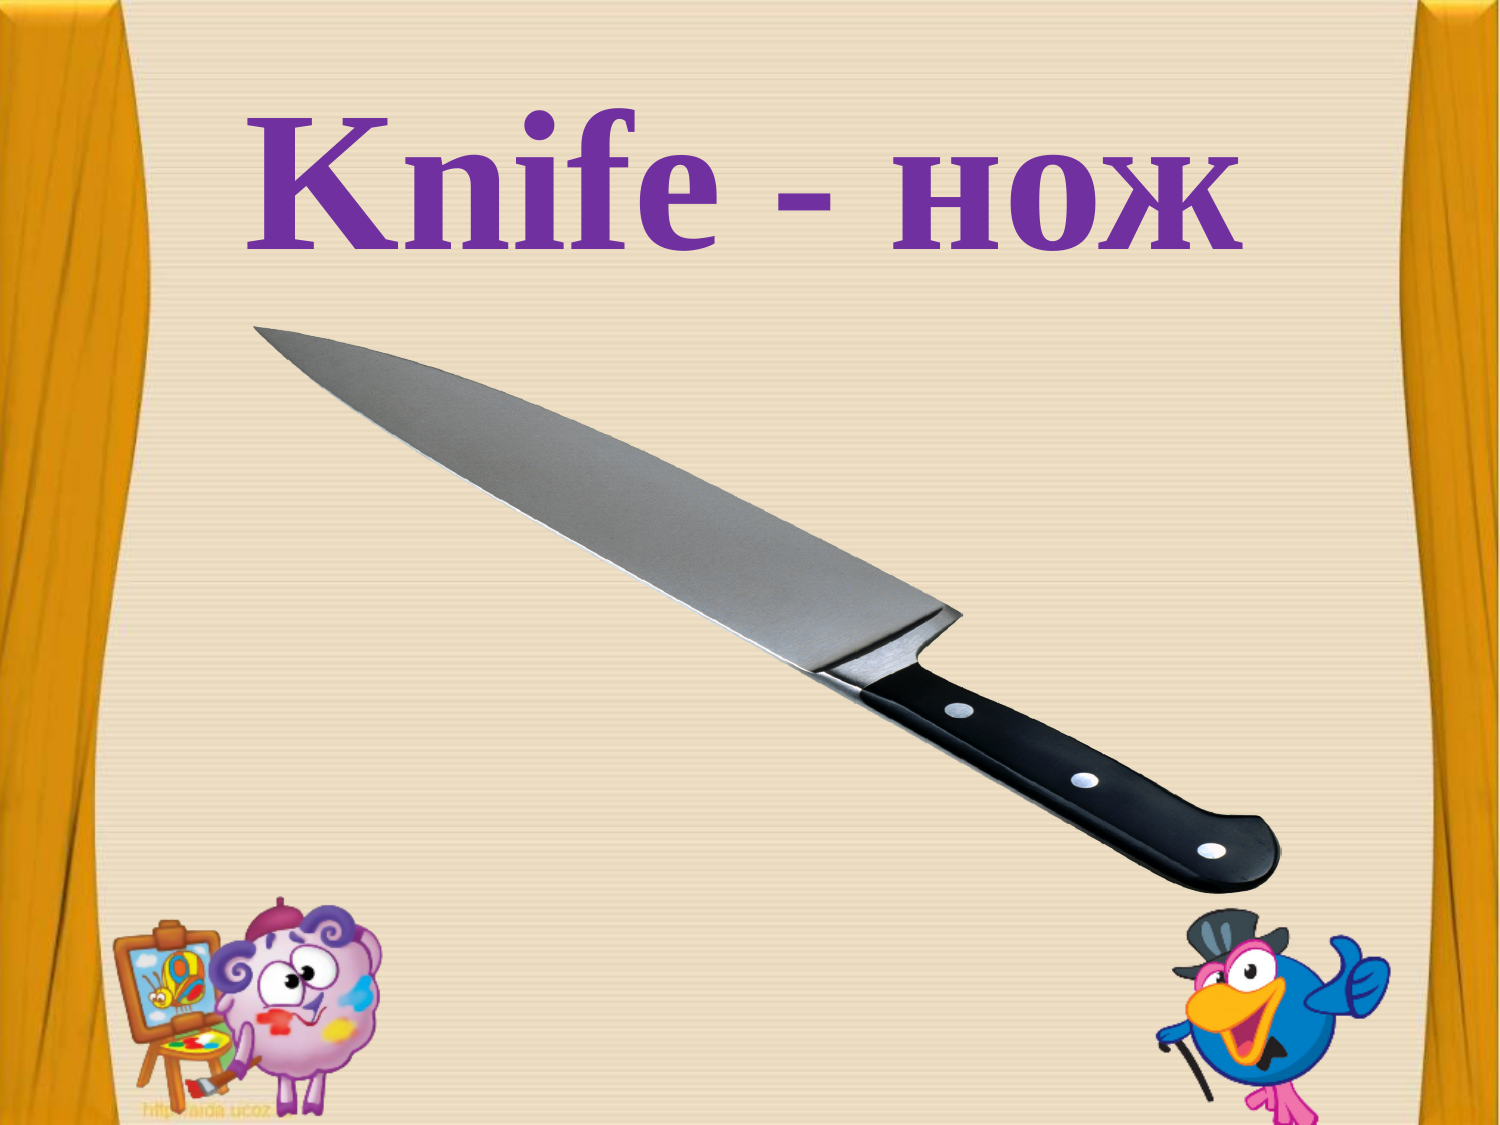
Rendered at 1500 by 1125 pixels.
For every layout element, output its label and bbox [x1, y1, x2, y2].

list [0, 0, 1500, 1125]
picture [253, 326, 1282, 894]
